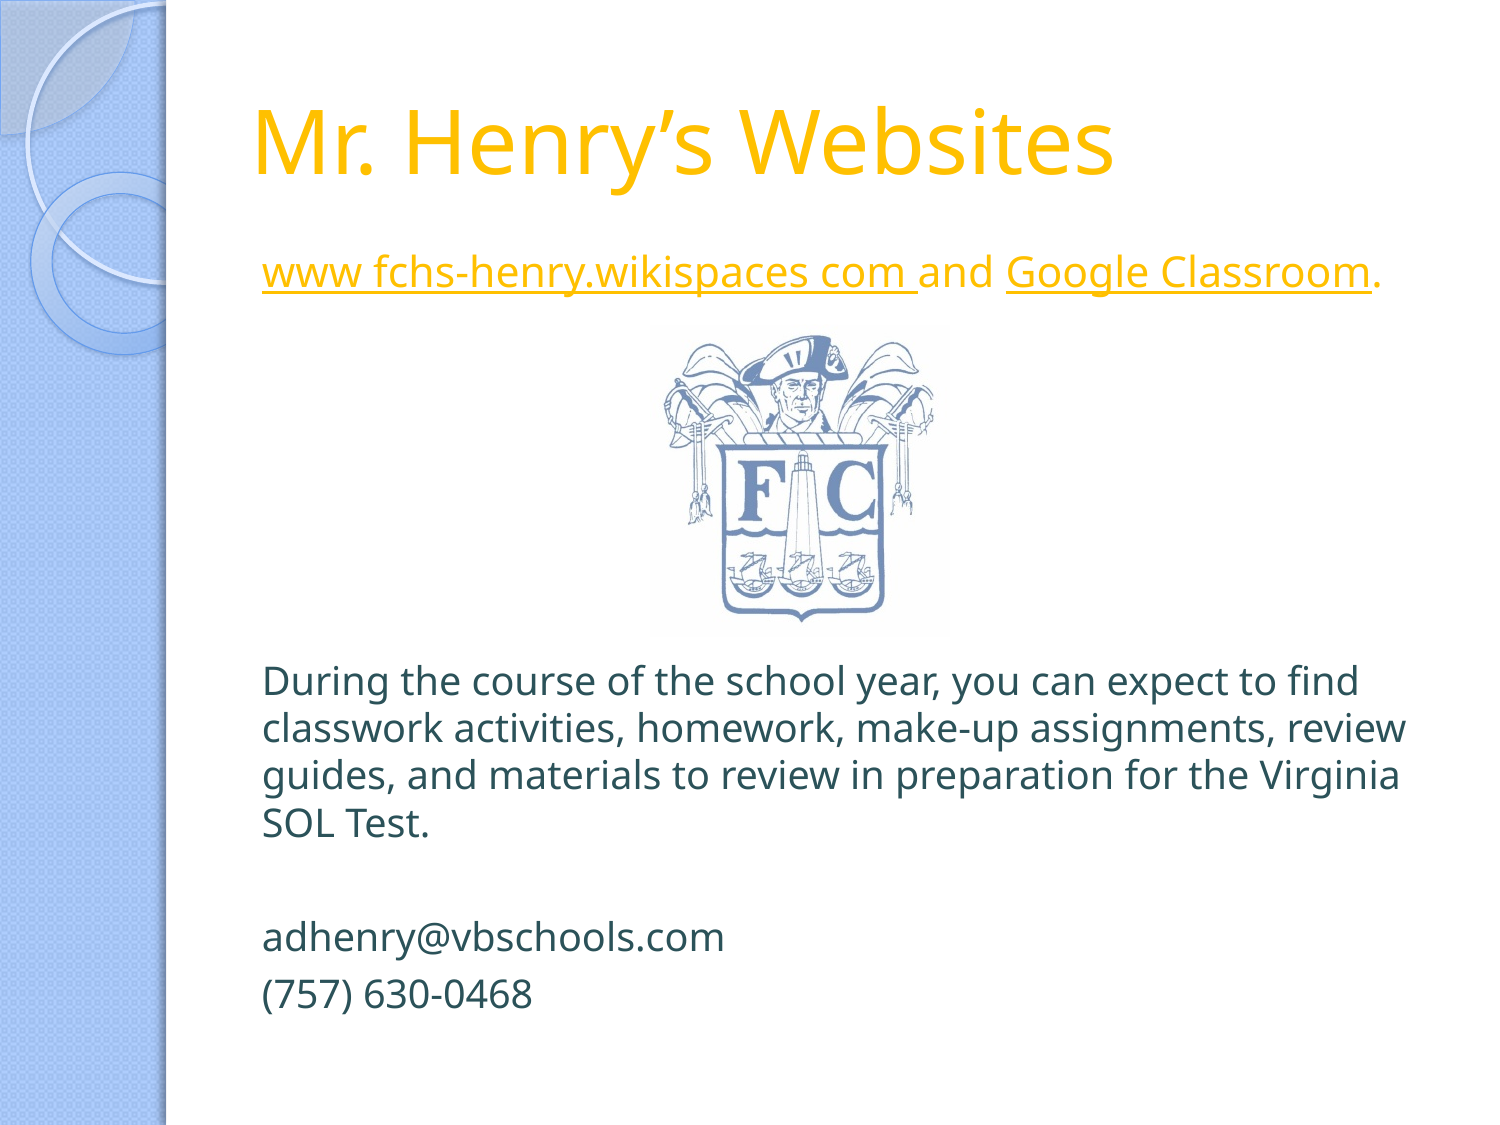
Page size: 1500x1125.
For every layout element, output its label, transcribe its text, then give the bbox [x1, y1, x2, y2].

list www fchs-henry.wikispaces com and Google Classroom. During the course of the school year, you can expect to find classwork activities, homework, make-up assignments, review guides, and materials to review in preparation for the Virginia SOL Test. adhenry@vbschools.com (757) 630-0468 [235, 237, 1466, 1025]
title Mr. Henry’s Websites [235, 45, 1466, 233]
picture [649, 324, 951, 637]
